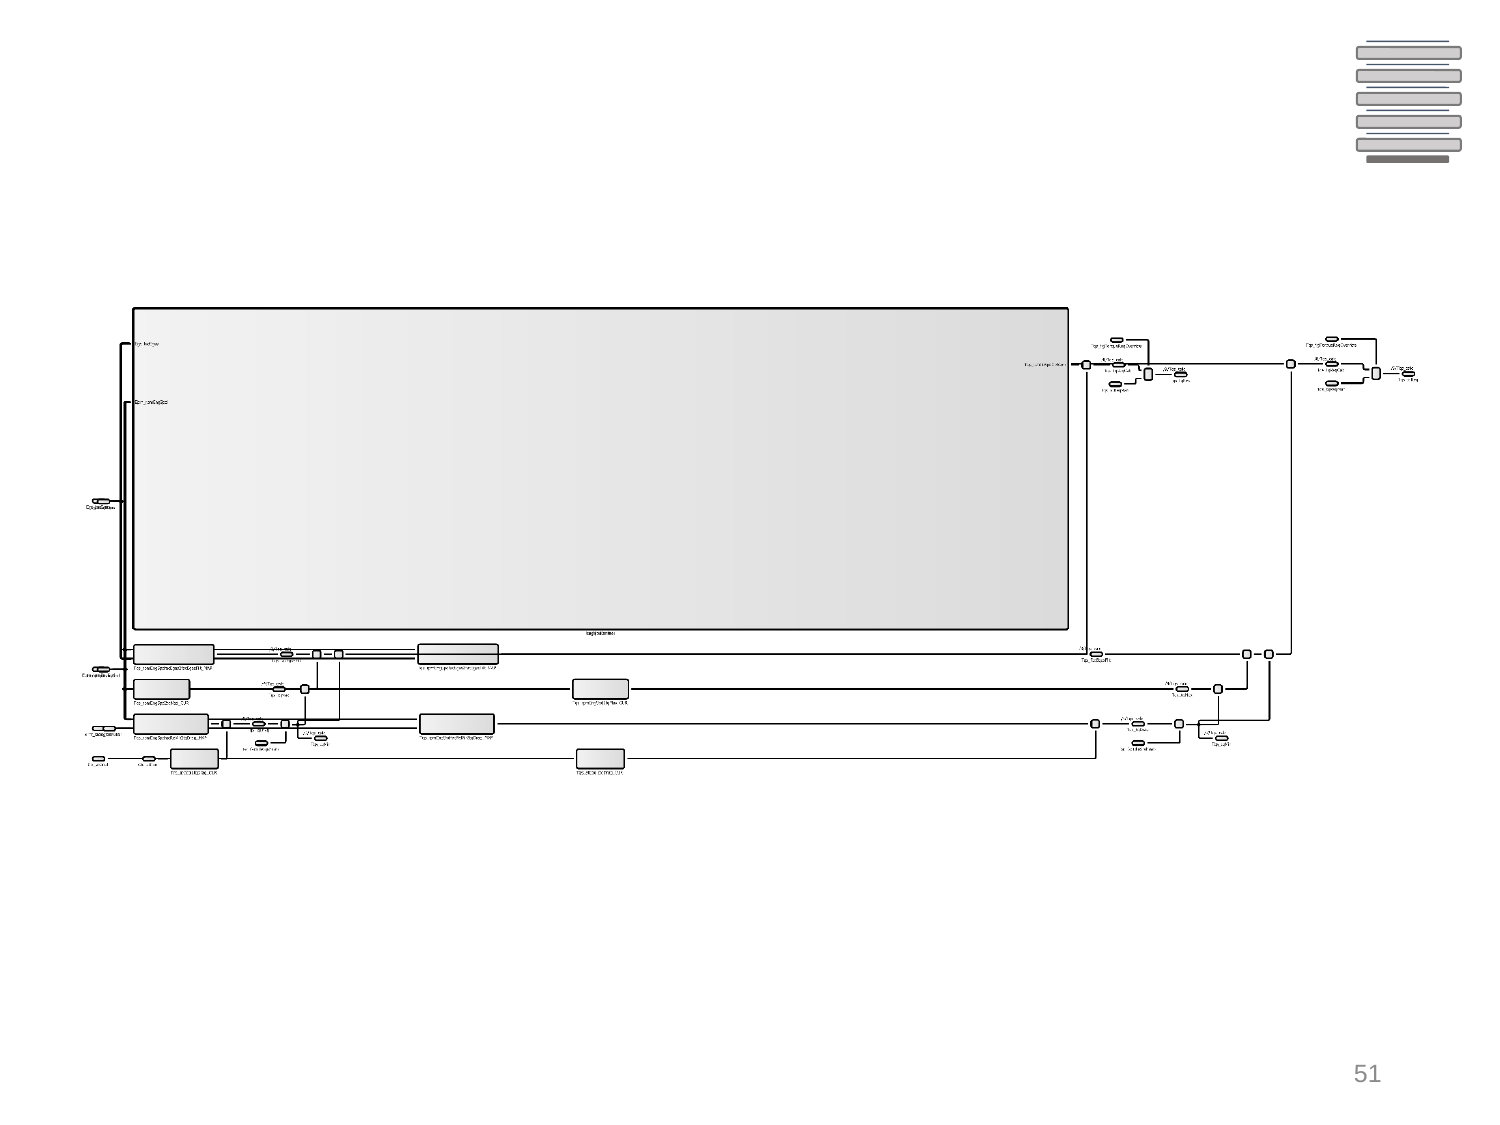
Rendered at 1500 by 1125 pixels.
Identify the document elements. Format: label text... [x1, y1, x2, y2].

slide_number 50 [1059, 1042, 1397, 1103]
picture [74, 300, 1425, 787]
